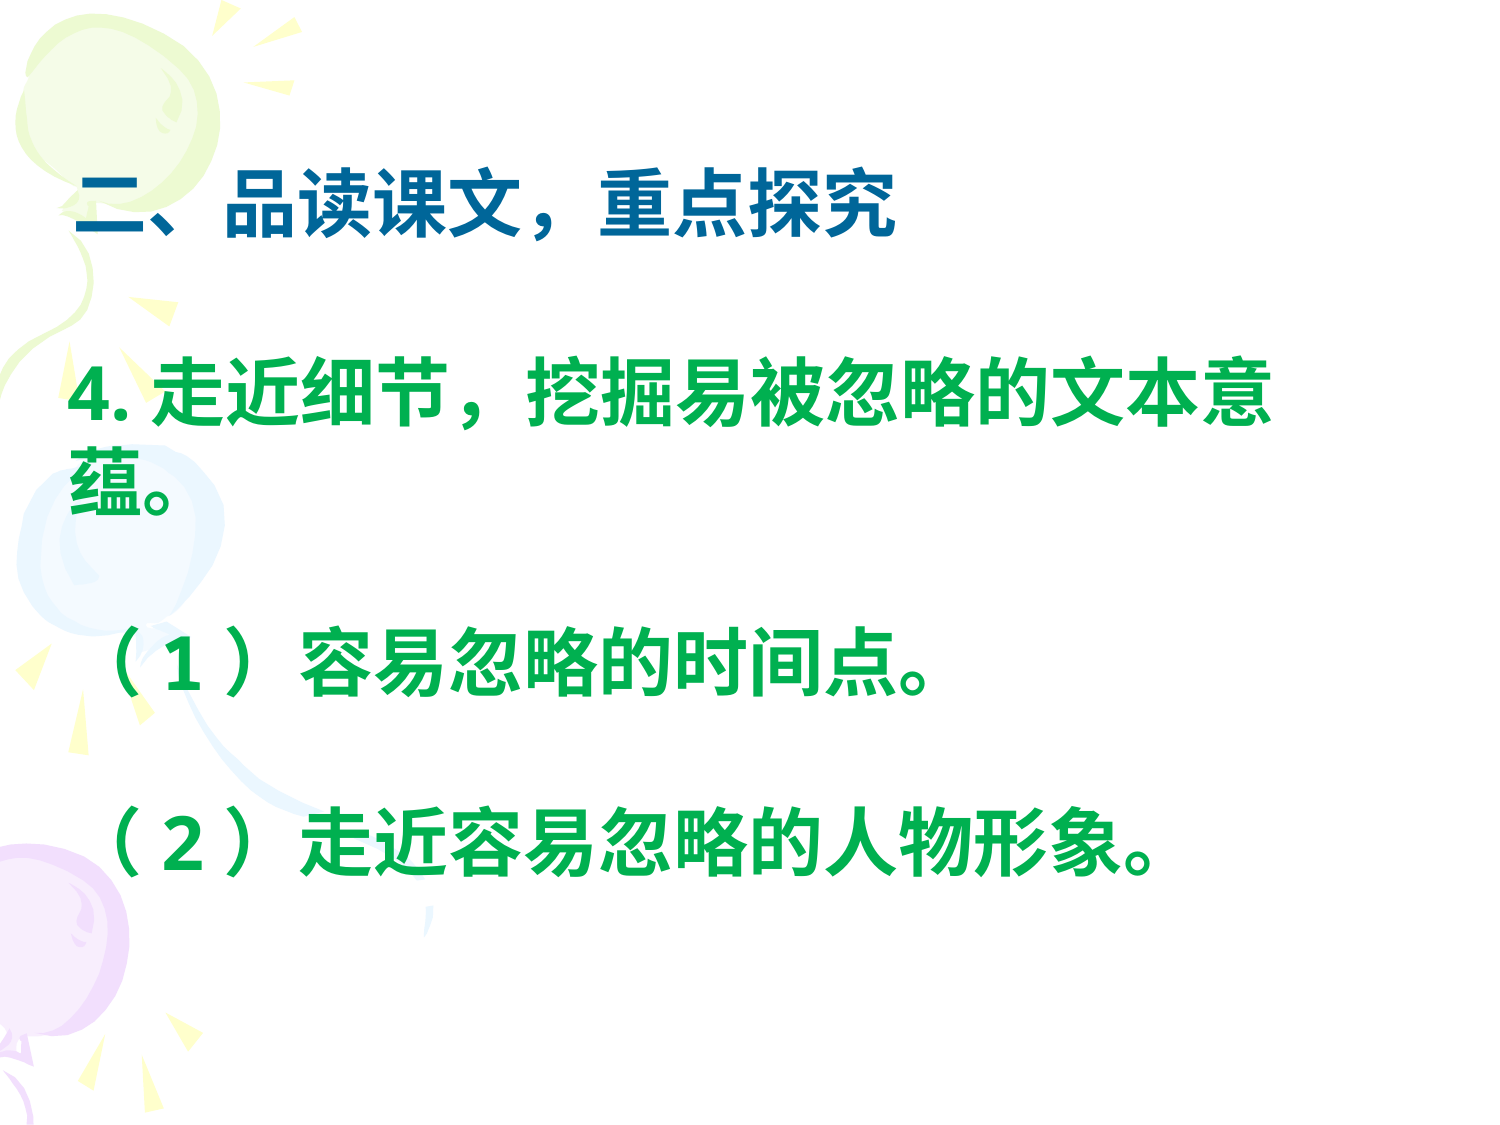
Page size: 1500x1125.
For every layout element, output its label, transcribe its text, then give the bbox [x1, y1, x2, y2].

text_box 二、品读课文，重点探究 [57, 148, 912, 254]
text_box 4.走近细节，挖掘易被忽略的文本意蕴。 （1）容易忽略的时间点。 （2）走近容易忽略的人物形象。 [53, 338, 1388, 983]
